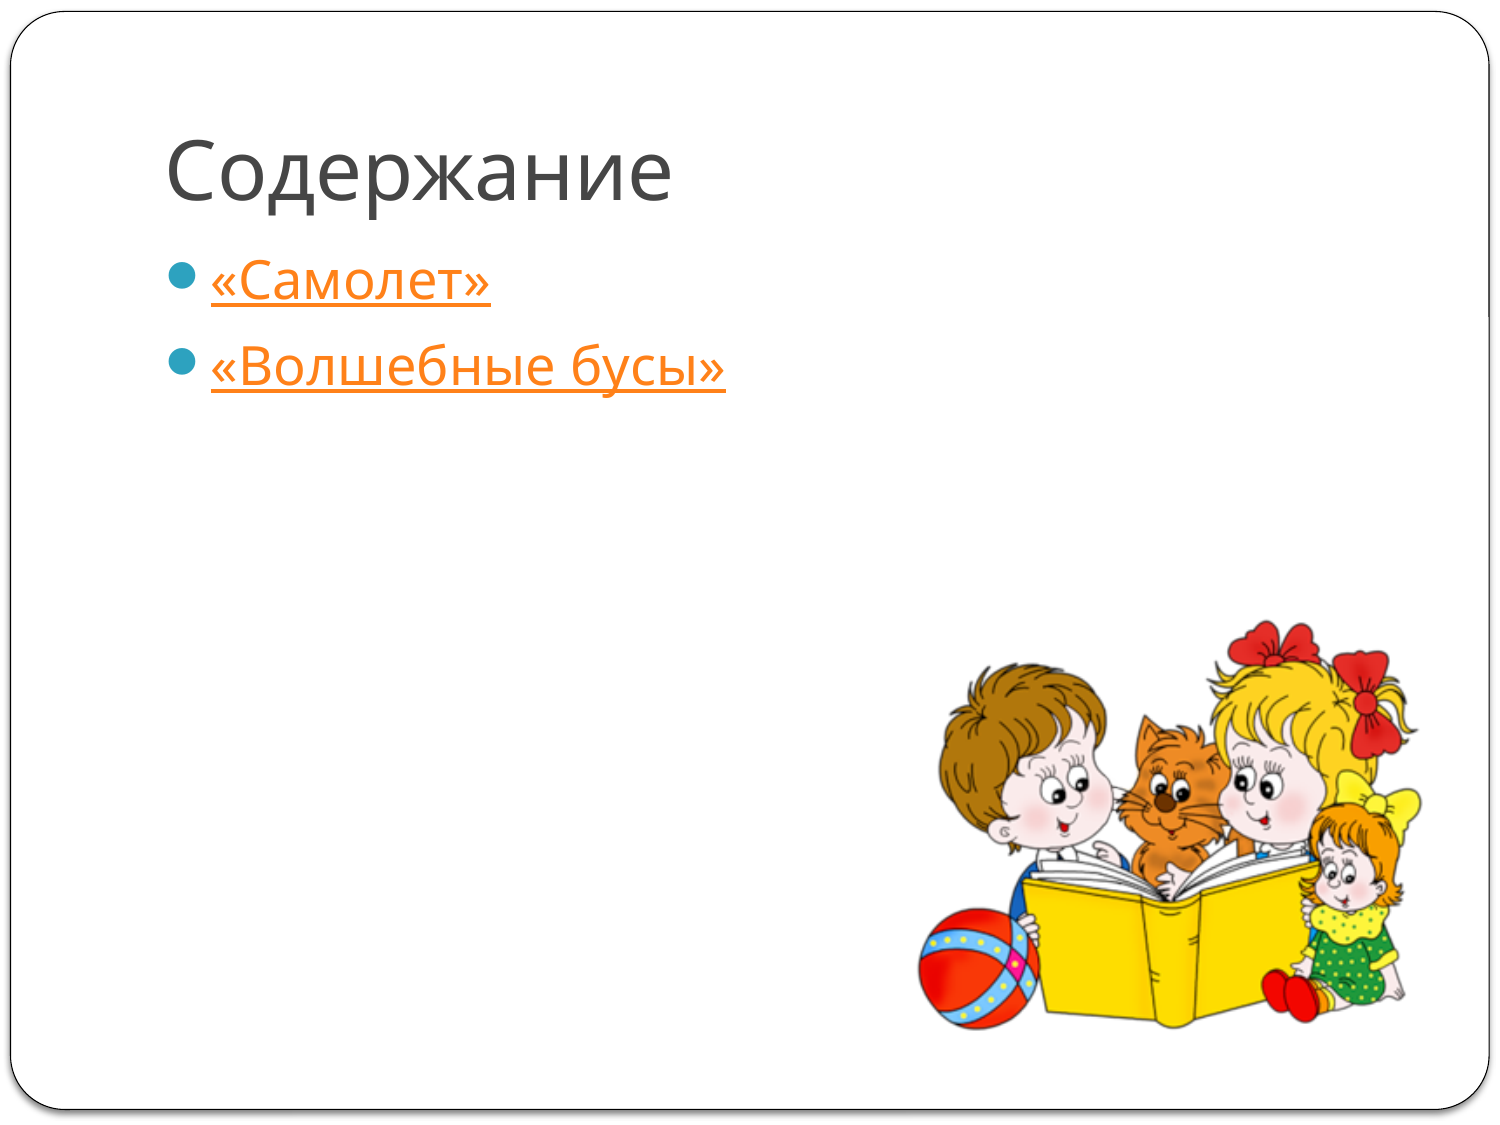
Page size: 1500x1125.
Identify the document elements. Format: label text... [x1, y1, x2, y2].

text_box [10, 0, 61, 28]
title Содержание [150, 45, 1425, 233]
list «Самолет» «Волшебные бусы» [150, 237, 1425, 1008]
picture [906, 562, 1430, 1085]
